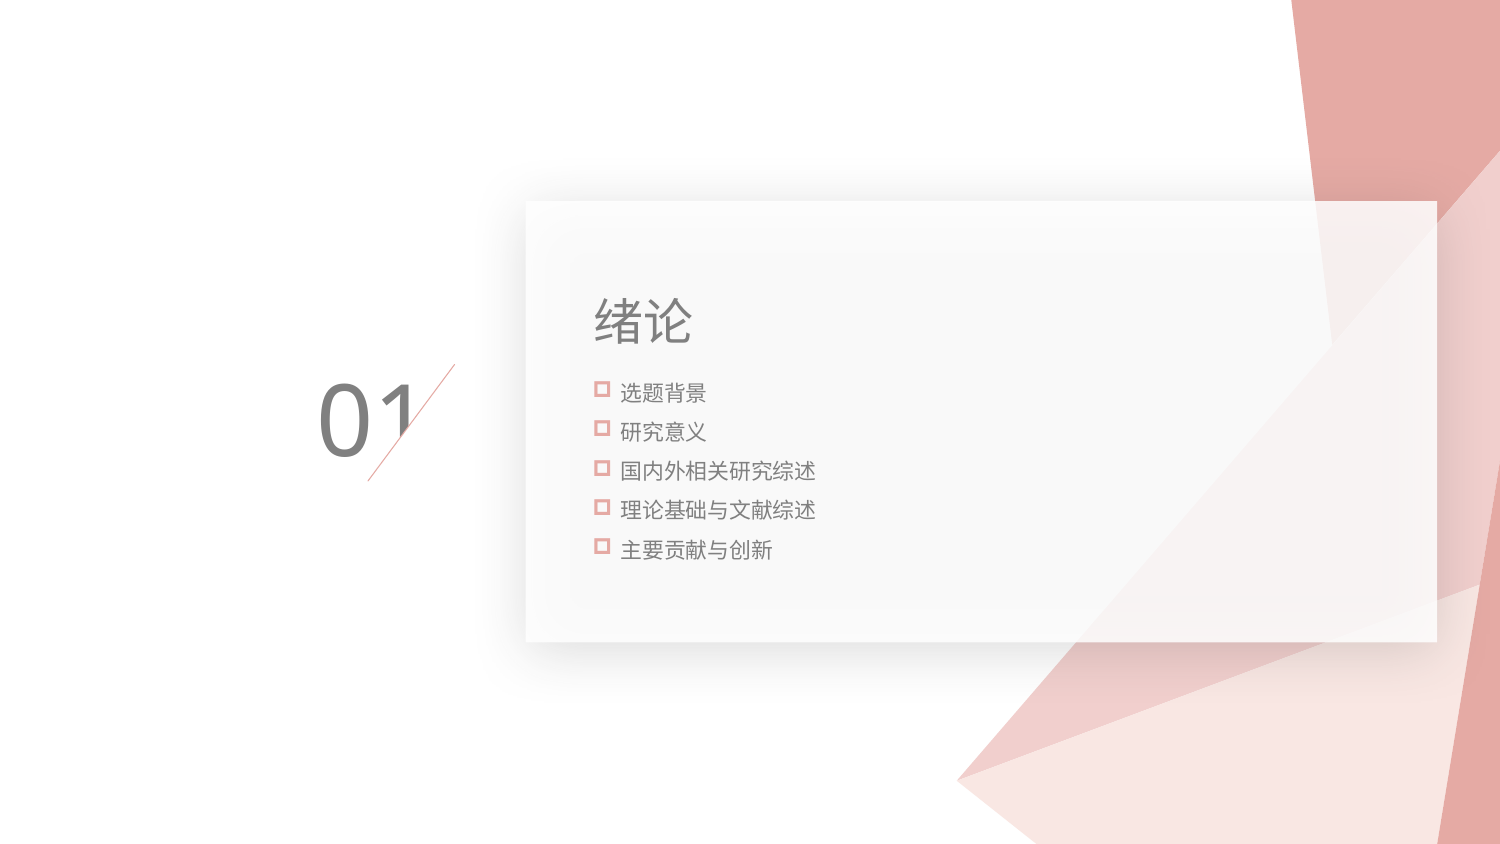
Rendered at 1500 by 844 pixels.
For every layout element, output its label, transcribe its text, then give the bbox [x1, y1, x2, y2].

text_box [523, 199, 951, 644]
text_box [367, 364, 455, 482]
text_box 绪论 [578, 283, 709, 358]
text_box 选题背景 研究意义 国内外相关研究综述 理论基础与文献综述 主要贡献与创新 [578, 358, 951, 571]
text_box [956, 0, 1500, 844]
text_box 01 [302, 348, 450, 484]
